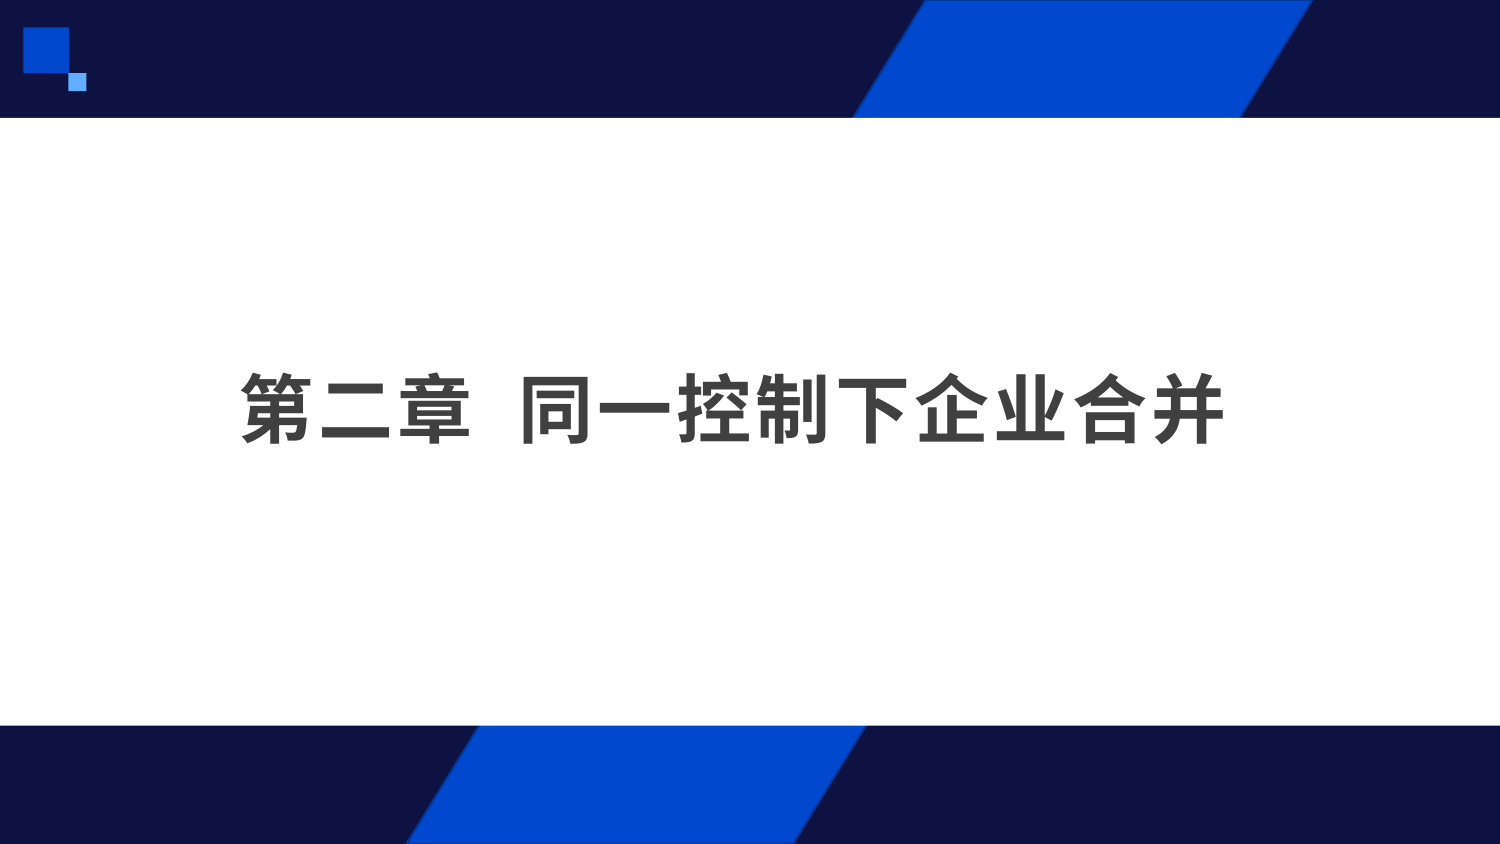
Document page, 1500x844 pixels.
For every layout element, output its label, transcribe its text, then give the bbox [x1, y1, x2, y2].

title 第二章 同一控制下企业合并 [149, 164, 1313, 459]
